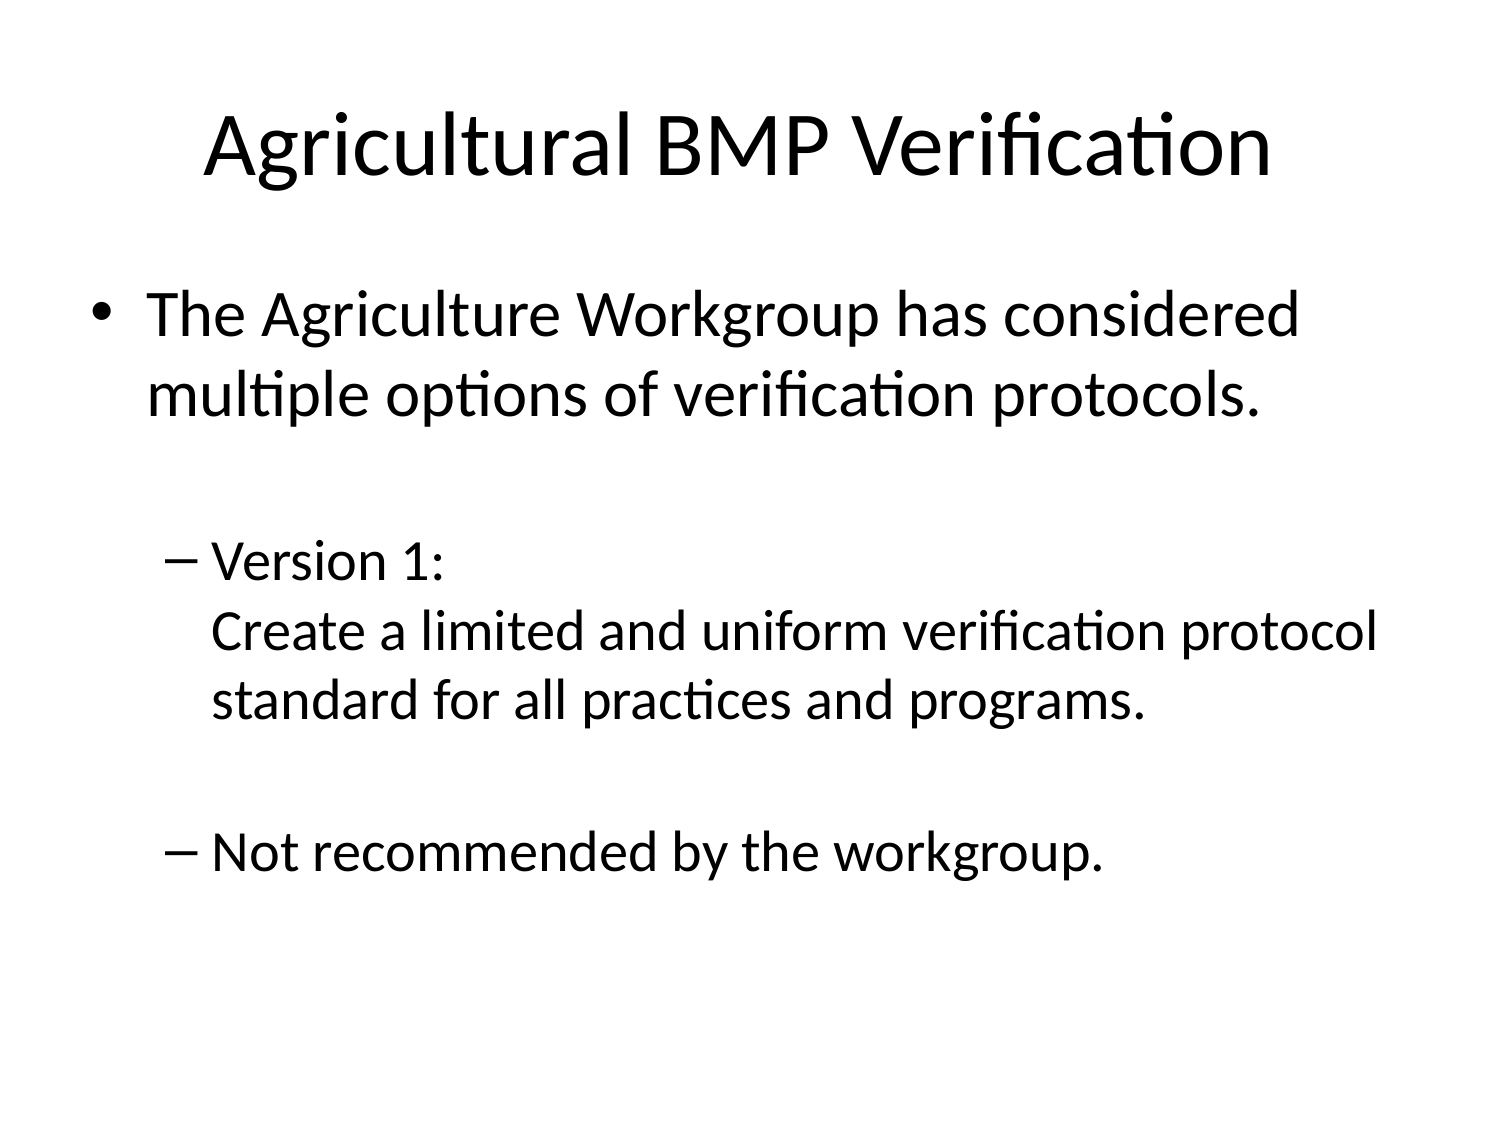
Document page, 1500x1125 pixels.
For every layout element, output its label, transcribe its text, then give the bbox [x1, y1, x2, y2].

list The Agriculture Workgroup has considered multiple options of verification protocols. Version 1: Create a limited and uniform verification protocol standard for all practices and programs. Not recommended by the workgroup. [75, 262, 1425, 1125]
title Agricultural BMP Verification [75, 45, 1425, 233]
